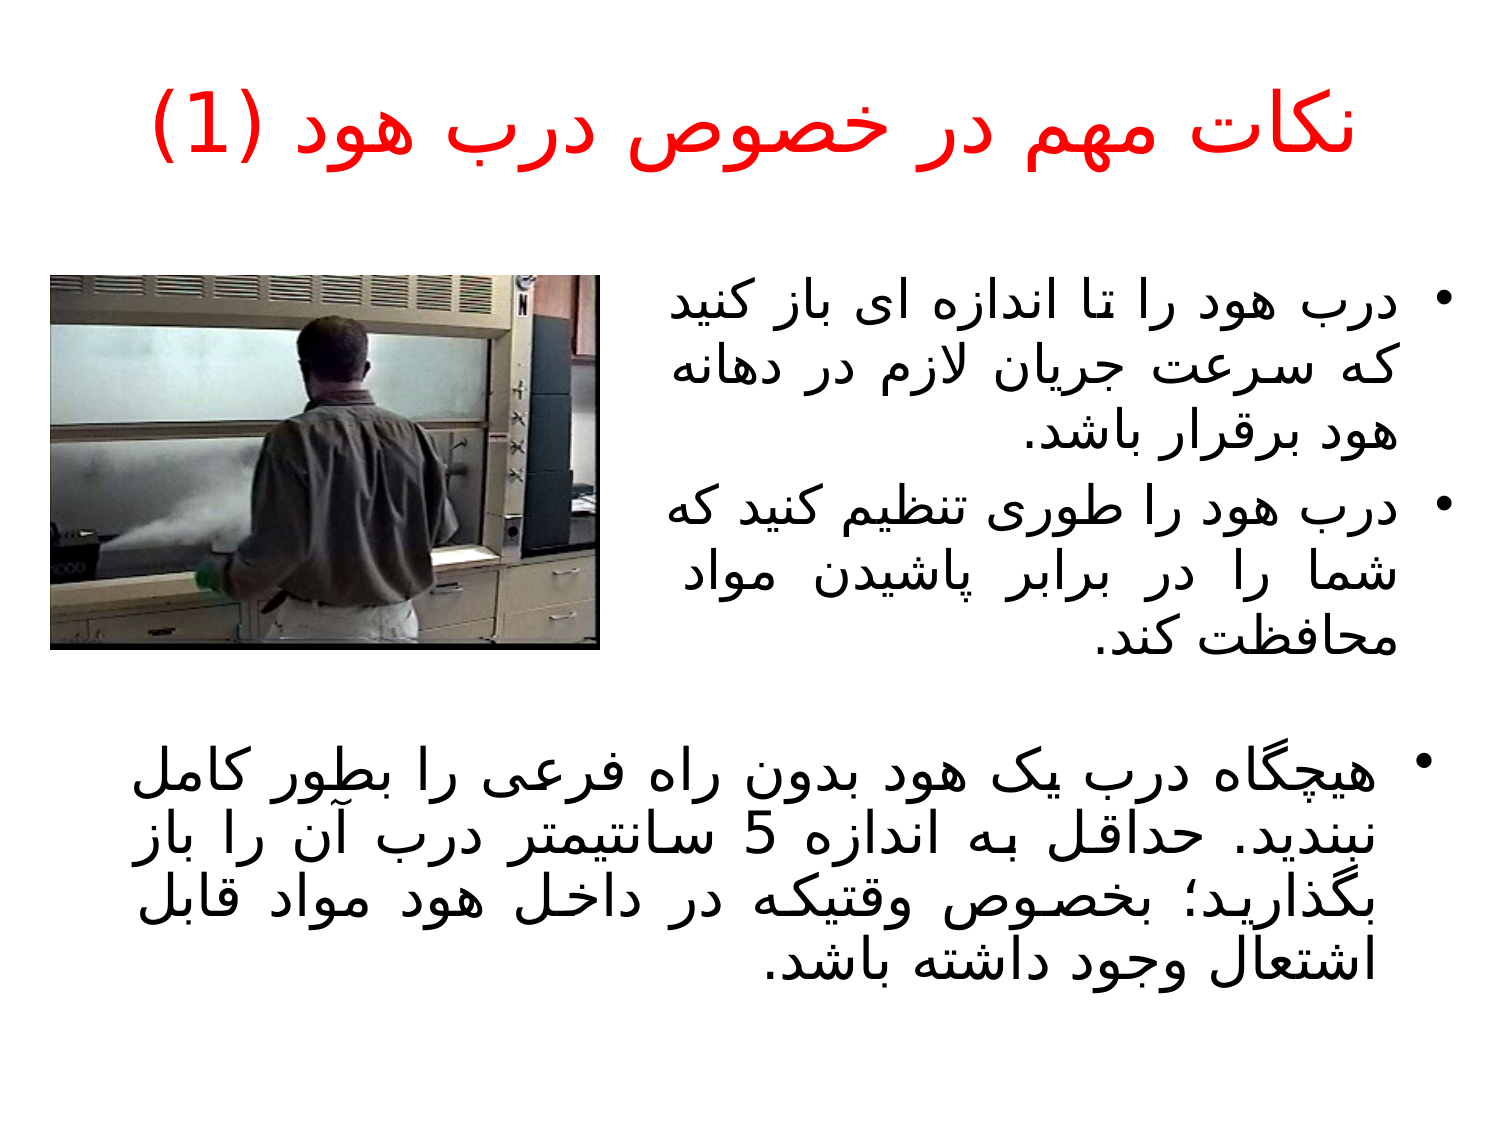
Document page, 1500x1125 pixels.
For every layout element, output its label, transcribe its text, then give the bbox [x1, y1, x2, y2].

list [49, 274, 601, 651]
text_box هیچگاه درب یک هود بدون راه فرعی را بطور کامل نبندید. حداقل به اندازه 5 سانتیمتر درب آن را باز بگذارید؛ بخصوص وقتیکه در داخل هود مواد قابل اشتعال وجود داشته باشد. [113, 732, 1450, 1078]
list درب هود را تا اندازه ای باز کنید که سرعت جریان لازم در دهانه هود برقرار باشد. درب هود را طوری تنظیم کنید که شما را در برابر پاشیدن مواد محافظت کند. [650, 257, 1468, 675]
title نکات مهم در خصوص درب هود (1) [79, 24, 1430, 213]
